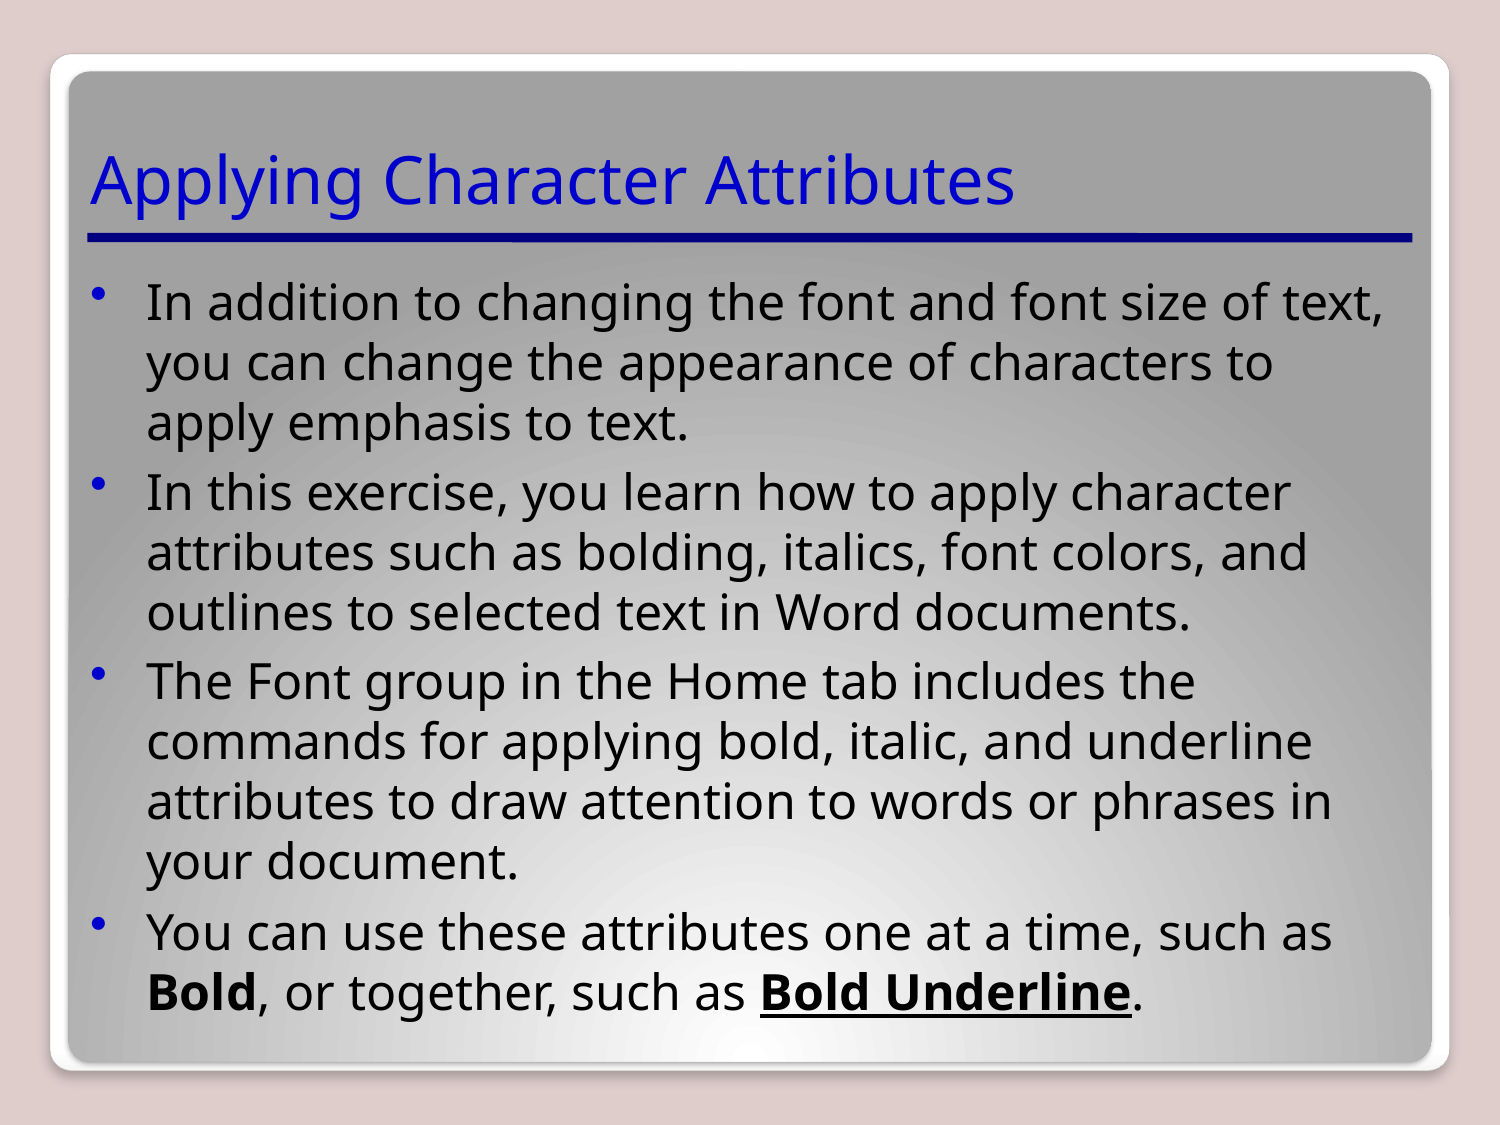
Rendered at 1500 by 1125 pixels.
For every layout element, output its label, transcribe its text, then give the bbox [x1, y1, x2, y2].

list In addition to changing the font and font size of text, you can change the appearance of characters to apply emphasis to text. In this exercise, you learn how to apply character attributes such as bolding, italics, font colors, and outlines to selected text in Word documents. The Font group in the Home tab includes the commands for applying bold, italic, and underline attributes to draw attention to words or phrases in your document. You can use these attributes one at a time, such as Bold, or together, such as Bold Underline. [74, 262, 1426, 1063]
title Applying Character Attributes [74, 74, 1426, 226]
